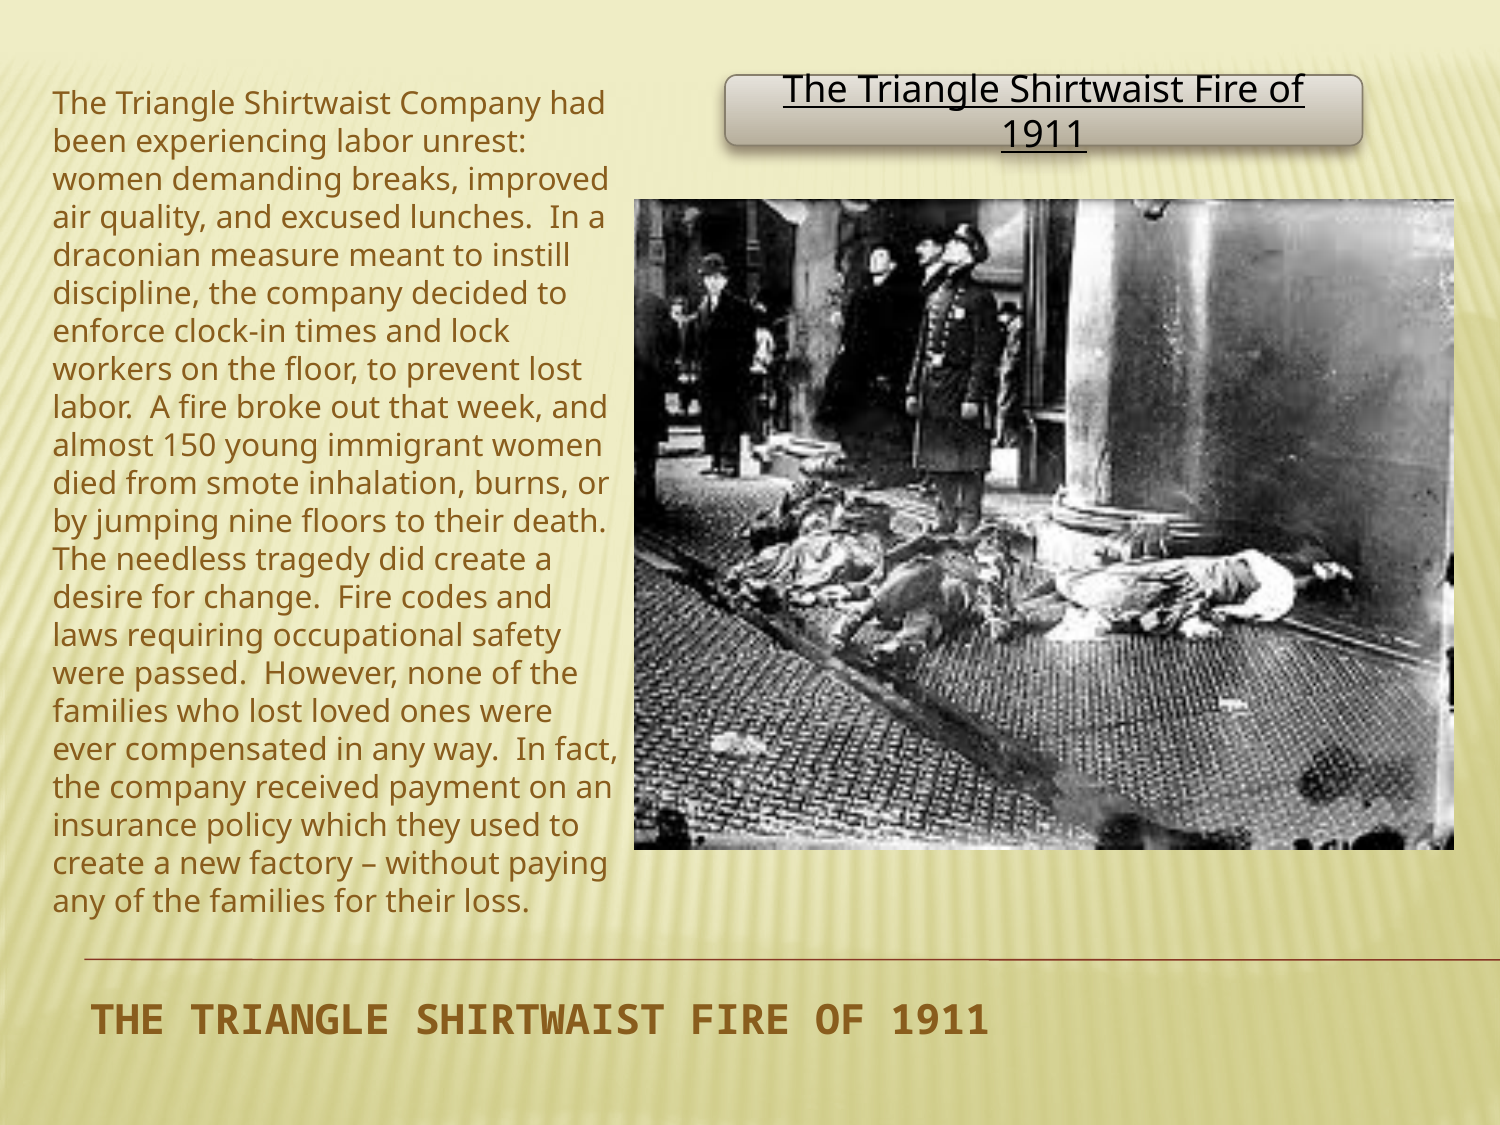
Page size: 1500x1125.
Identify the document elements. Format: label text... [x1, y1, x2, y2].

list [633, 199, 1454, 851]
text_box The Triangle Shirtwaist Fire of 1911 [724, 74, 1364, 147]
list The Triangle Shirtwaist Company had been experiencing labor unrest: women demanding breaks, improved air quality, and excused lunches. In a draconian measure meant to instill discipline, the company decided to enforce clock-in times and lock workers on the floor, to prevent lost labor. A fire broke out that week, and almost 150 young immigrant women died from smote inhalation, burns, or by jumping nine floors to their death. The needless tragedy did create a desire for change. Fire codes and laws requiring occupational safety were passed. However, none of the families who lost loved ones were ever compensated in any way. In fact, the company received payment on an insurance policy which they used to create a new factory – without paying any of the families for their loss. [37, 75, 638, 963]
title The triangle shirtwaist fire of 1911 [75, 975, 1463, 1061]
